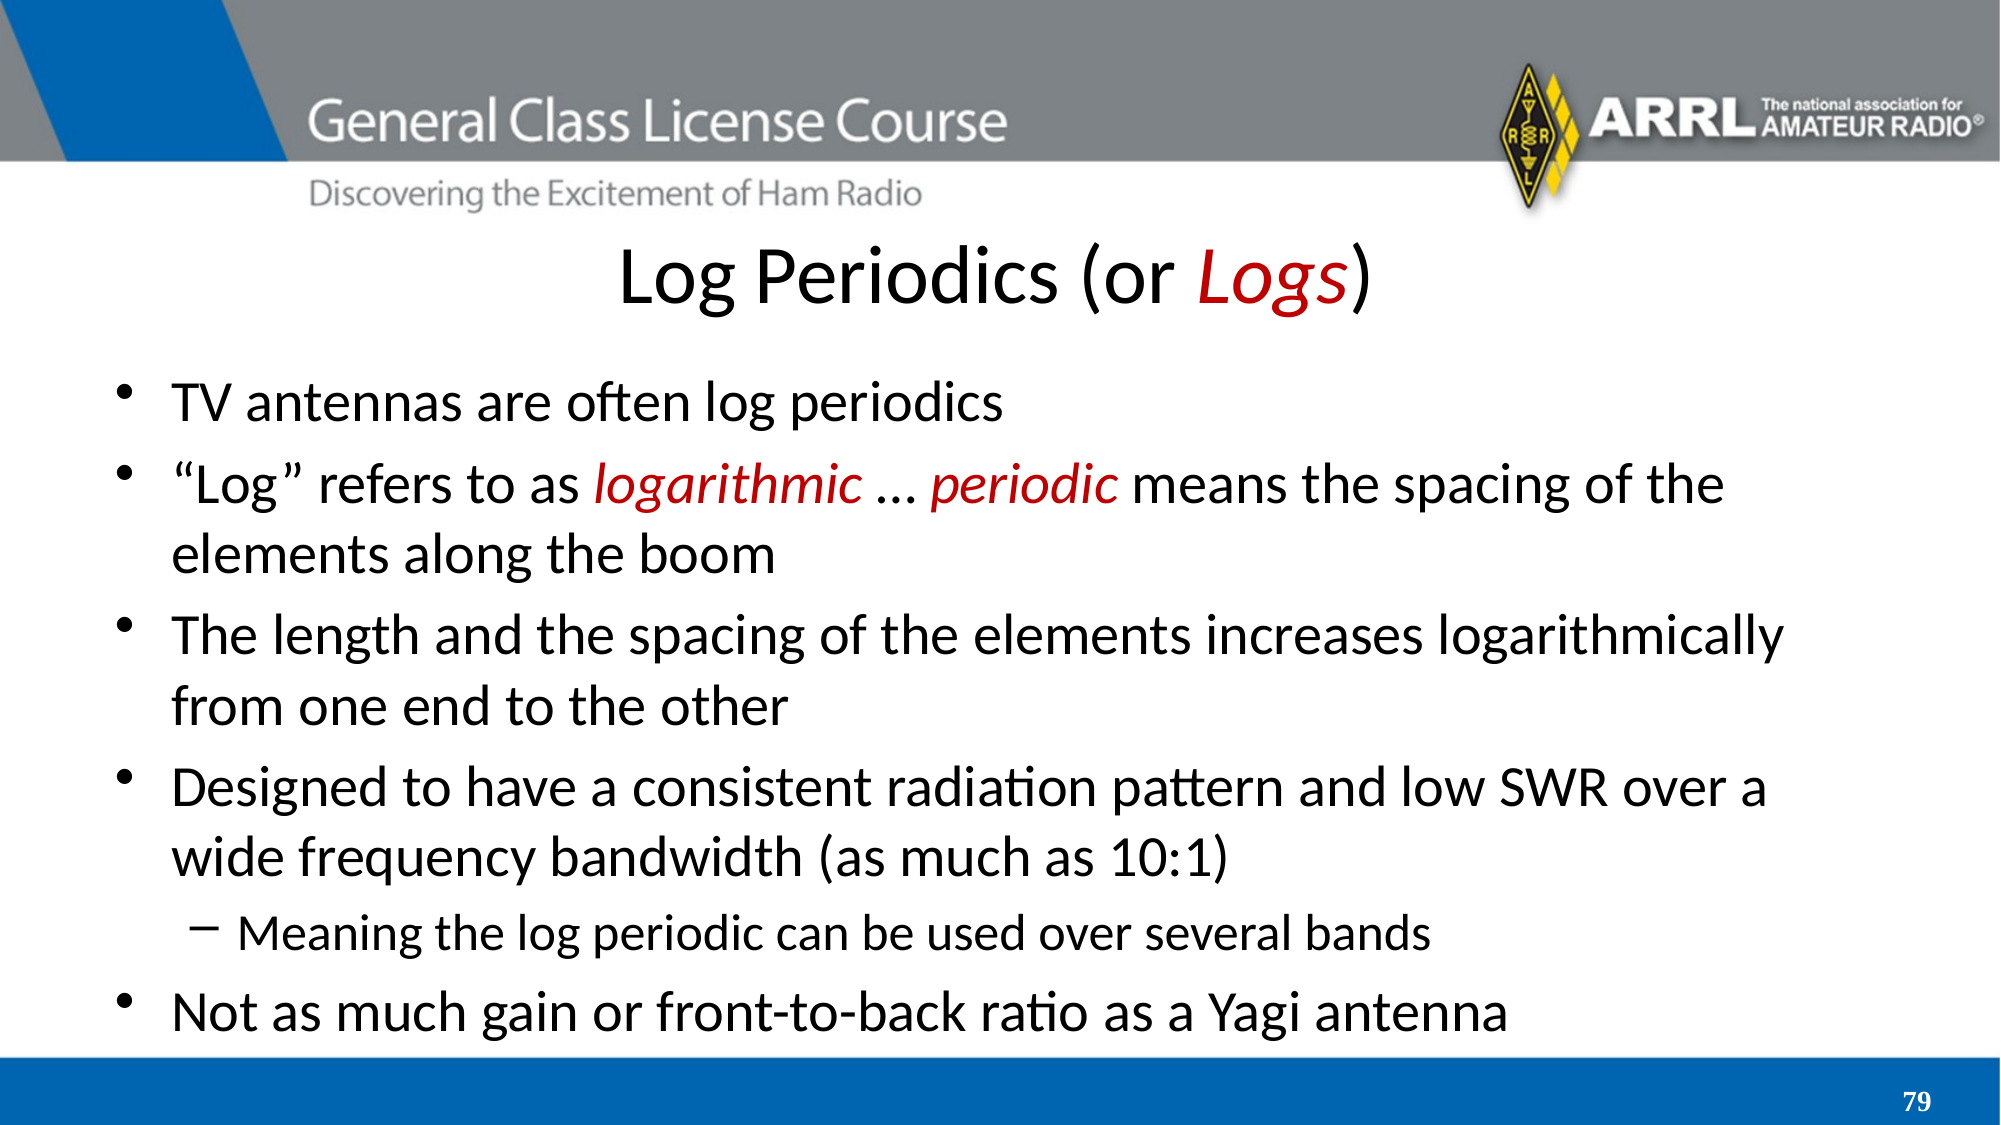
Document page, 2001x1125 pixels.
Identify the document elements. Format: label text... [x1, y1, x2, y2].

list TV antennas are often log periodics “Log” refers to as logarithmic … periodic means the spacing of the elements along the boom The length and the spacing of the elements increases logarithmically from one end to the other Designed to have a consistent radiation pattern and low SWR over a wide frequency bandwidth (as much as 10:1) Meaning the log periodic can be used over several bands Not as much gain or front-to-back ratio as a Yagi antenna [99, 355, 1900, 1075]
picture [0, 0, 2001, 1125]
title Log Periodics (or Logs) [96, 212, 1897, 356]
